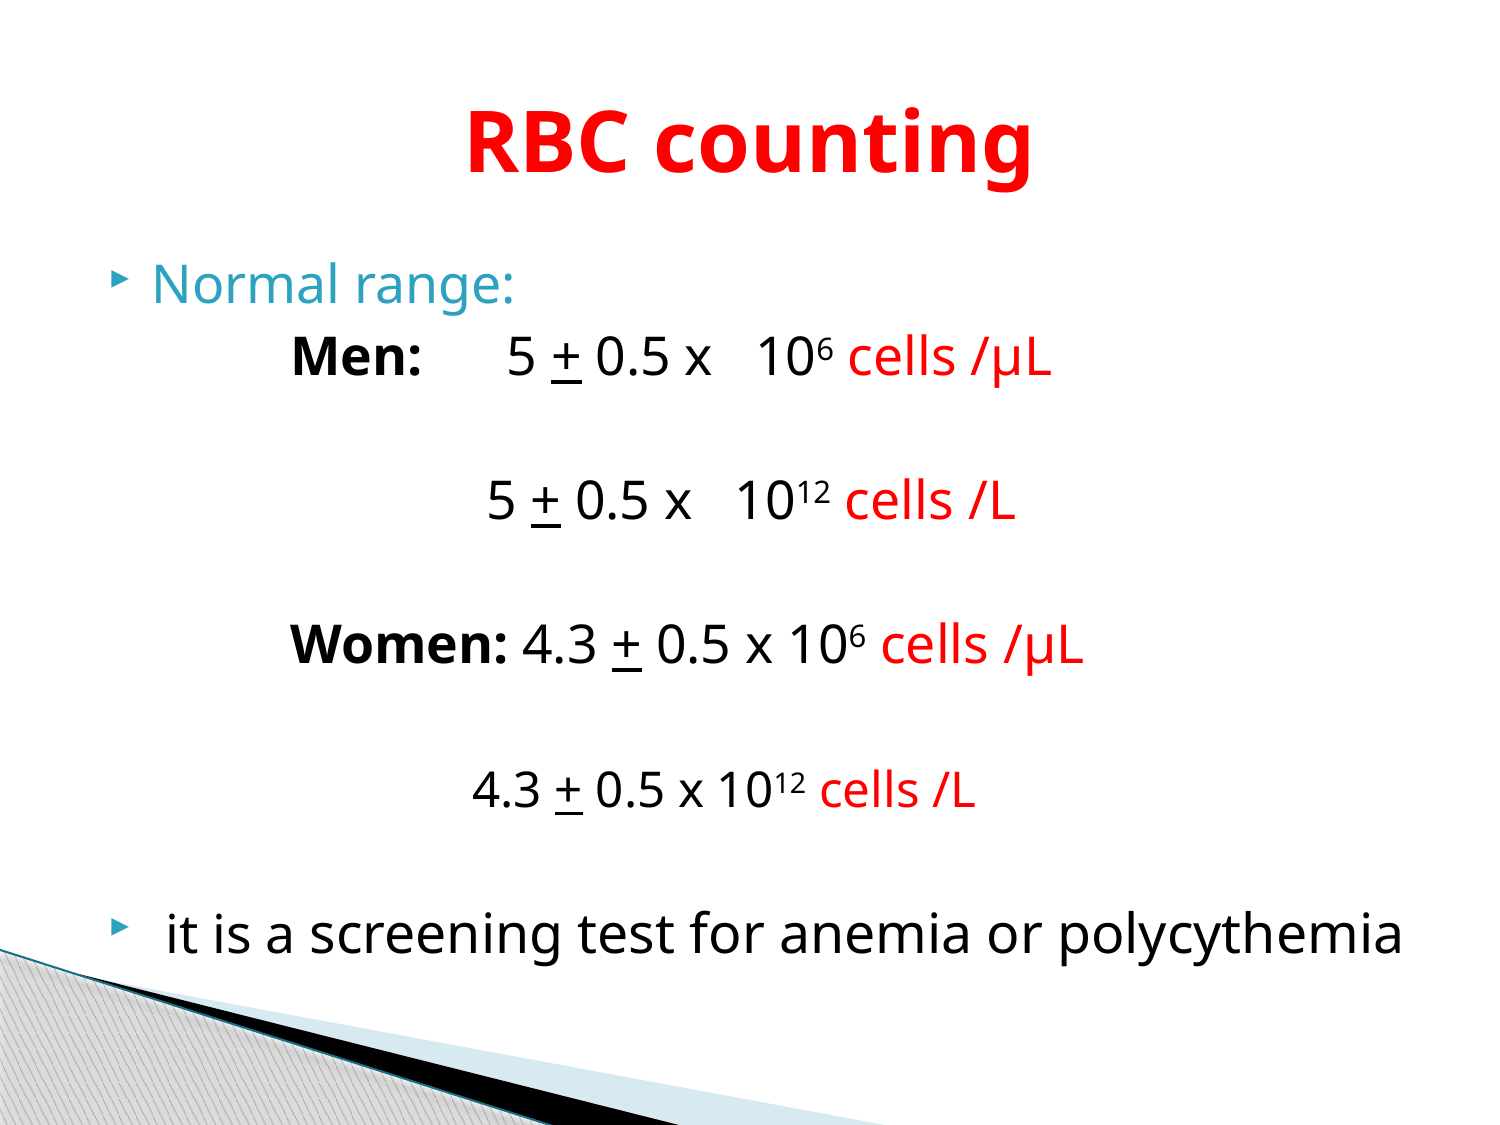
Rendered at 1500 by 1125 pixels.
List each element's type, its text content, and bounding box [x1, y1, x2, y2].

list Normal range: Men: 5 + 0.5 x 106 cells /µL 5 + 0.5 x 1012 cells /L Women: 4.3 + 0.5 x 106 cells /µL 4.3 + 0.5 x 1012 cells /L it is a screening test for anemia or polycythemia [75, 243, 1425, 986]
title RBC counting [75, 45, 1425, 233]
